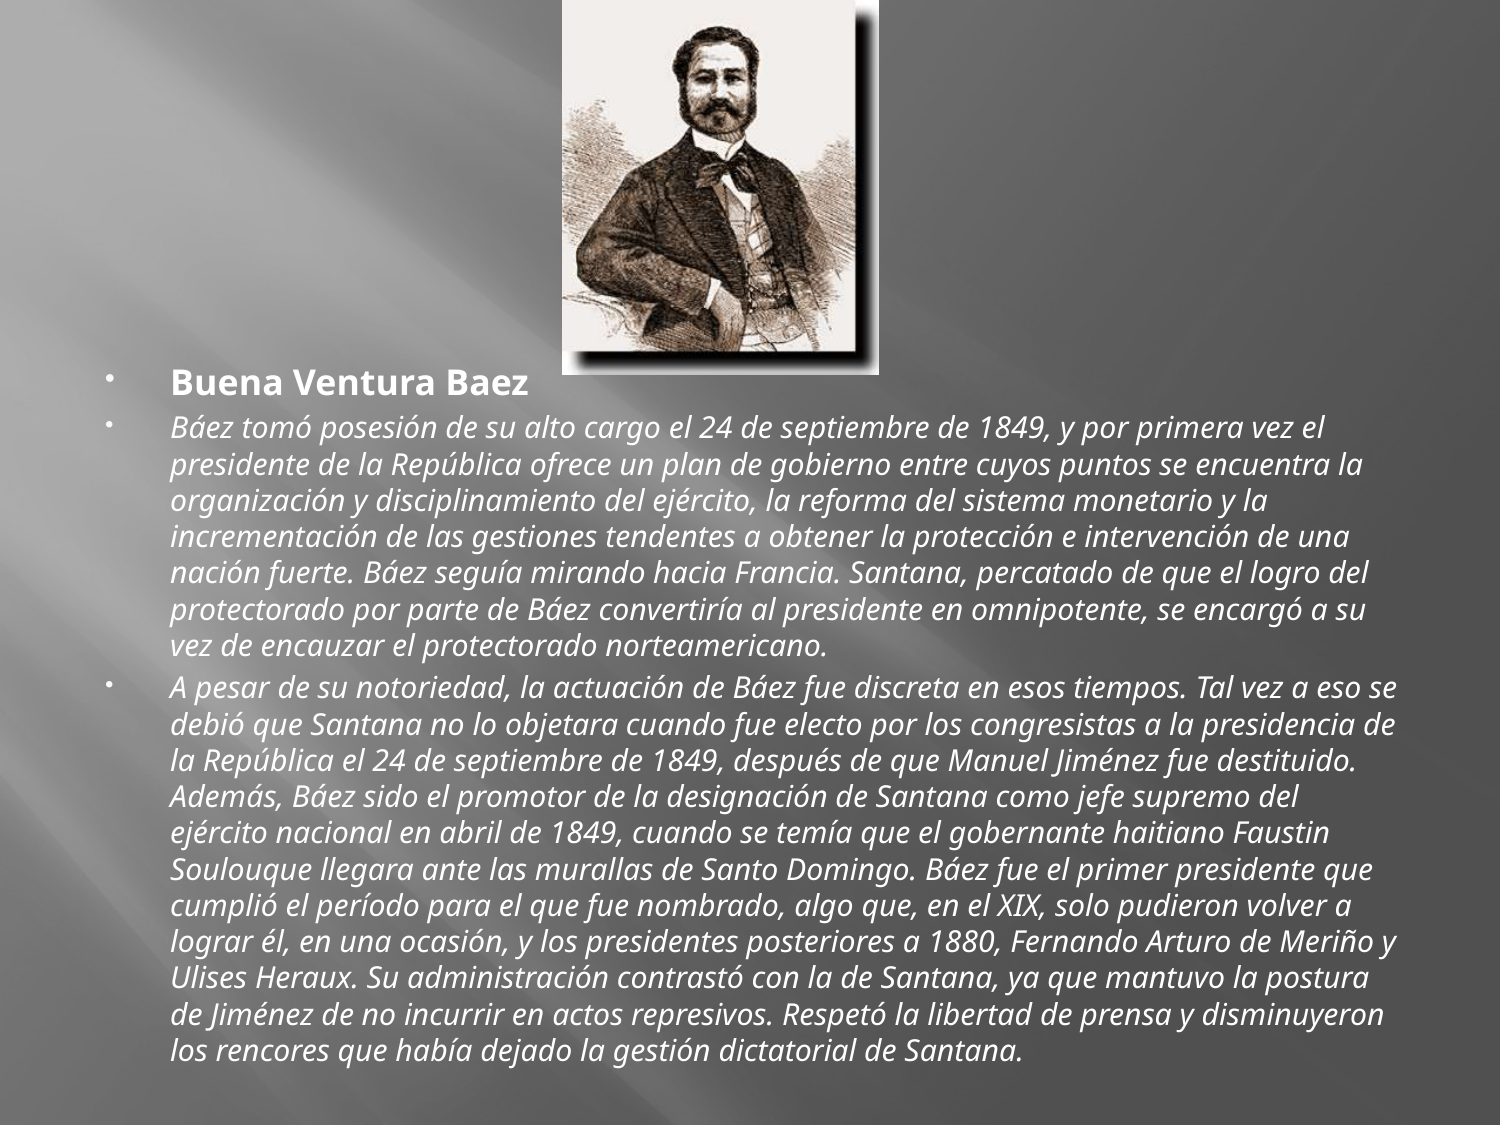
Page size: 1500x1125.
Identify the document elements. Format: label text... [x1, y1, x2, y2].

picture [562, 0, 880, 376]
list Buena Ventura Baez Báez tomó posesión de su alto cargo el 24 de septiembre de 1849, y por primera vez el presidente de la República ofrece un plan de gobierno entre cuyos puntos se encuentra la organización y disciplinamiento del ejército, la reforma del sistema monetario y la incrementación de las gestiones tendentes a obtener la protección e intervención de una nación fuerte. Báez seguía mirando hacia Francia. Santana, percatado de que el logro del protectorado por parte de Báez convertiría al presidente en omnipotente, se encargó a su vez de encauzar el protectorado norteamericano. A pesar de su notoriedad, la actuación de Báez fue discreta en esos tiempos. Tal vez a eso se debió que Santana no lo objetara cuando fue electo por los congresistas a la presidencia de la República el 24 de septiembre de 1849, después de que Manuel Jiménez fue destituido. Además, Báez sido el promotor de la designación de Santana como jefe supremo del ejército nacional en abril de 1849, cuando se temía que el gobernante haitiano Faustin Soulouque llegara ante las murallas de Santo Domingo. Báez fue el primer presidente que cumplió el período para el que fue nombrado, algo que, en el XIX, solo pudieron volver a lograr él, en una ocasión, y los presidentes posteriores a 1880, Fernando Arturo de Meriño y Ulises Heraux. Su administración contrastó con la de Santana, ya que mantuvo la postura de Jiménez de no incurrir en actos represivos. Respetó la libertad de prensa y disminuyeron los rencores que había dejado la gestión dictatorial de Santana. [70, 352, 1414, 1125]
